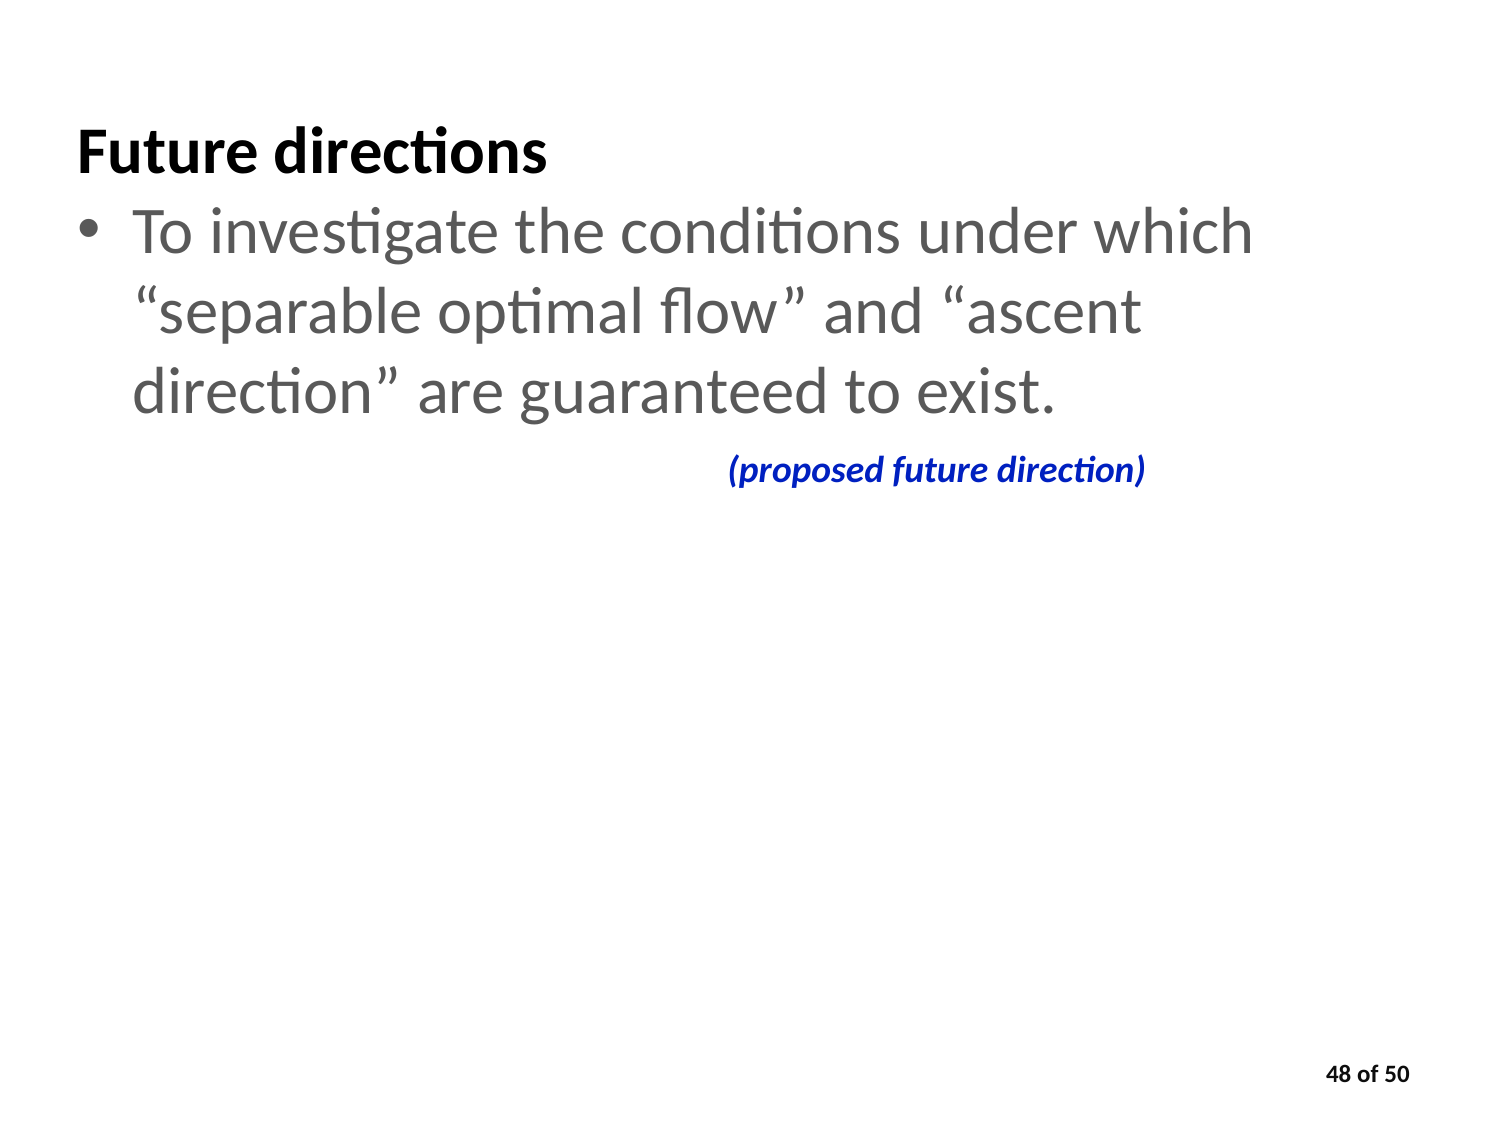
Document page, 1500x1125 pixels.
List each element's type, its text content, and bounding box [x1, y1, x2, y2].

slide_number 48 of 50 [1074, 1042, 1425, 1103]
text_box (proposed future direction) [712, 437, 1300, 498]
text_box Future directions To investigate the conditions under which “separable optimal flow” and “ascent direction” are guaranteed to exist. [62, 99, 1400, 435]
